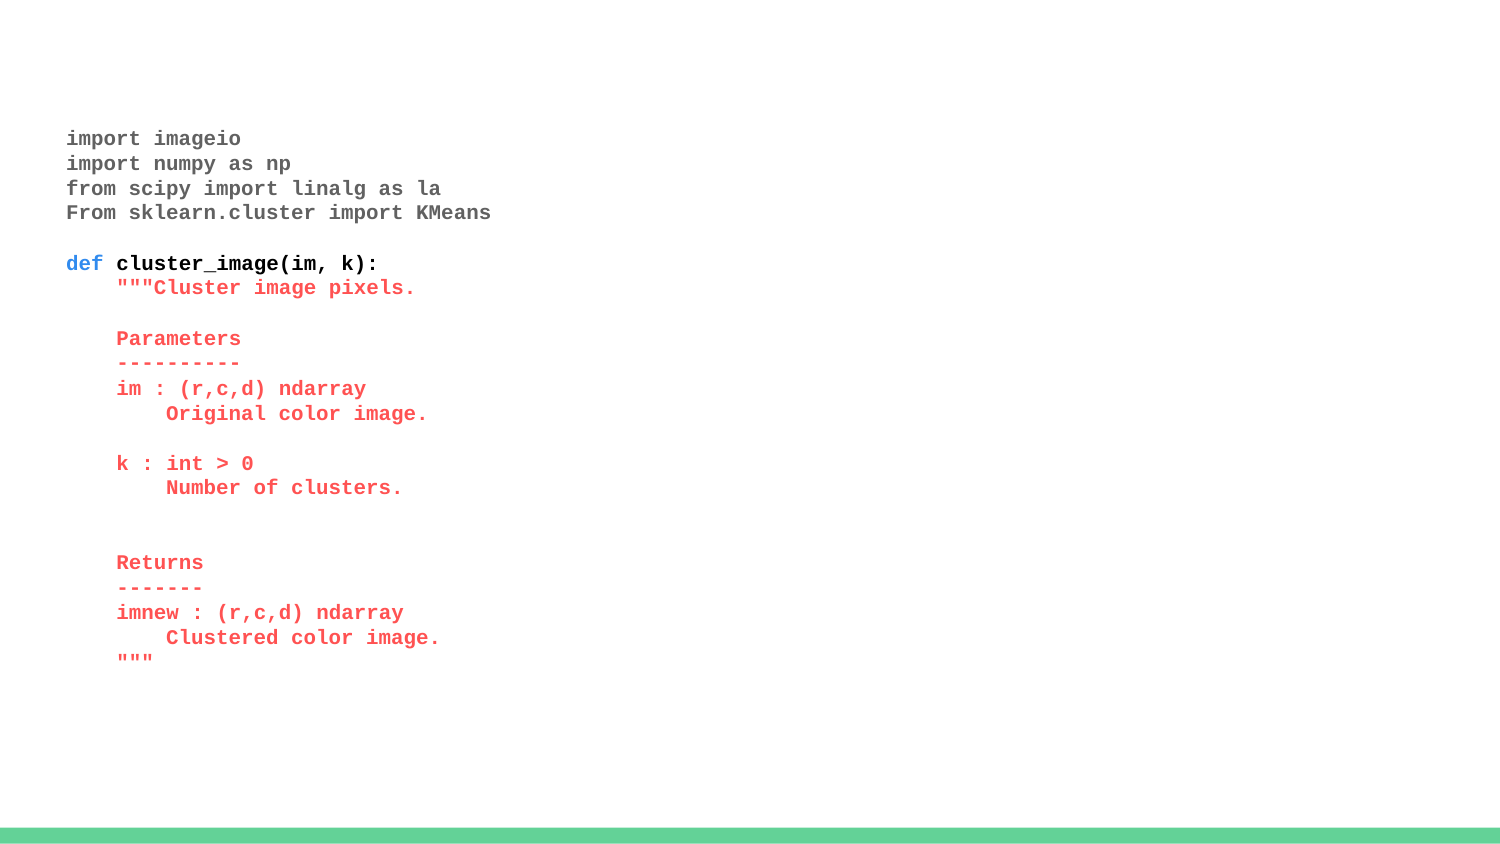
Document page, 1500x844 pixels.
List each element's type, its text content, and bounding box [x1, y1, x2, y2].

list import imageio import numpy as np from scipy import linalg as la From sklearn.cluster import KMeans def cluster_image(im, k): """Cluster image pixels. Parameters ---------- im : (r,c,d) ndarray Original color image. k : int > 0 Number of clusters. Returns ------- imnew : (r,c,d) ndarray Clustered color image. """ [51, 48, 1449, 750]
